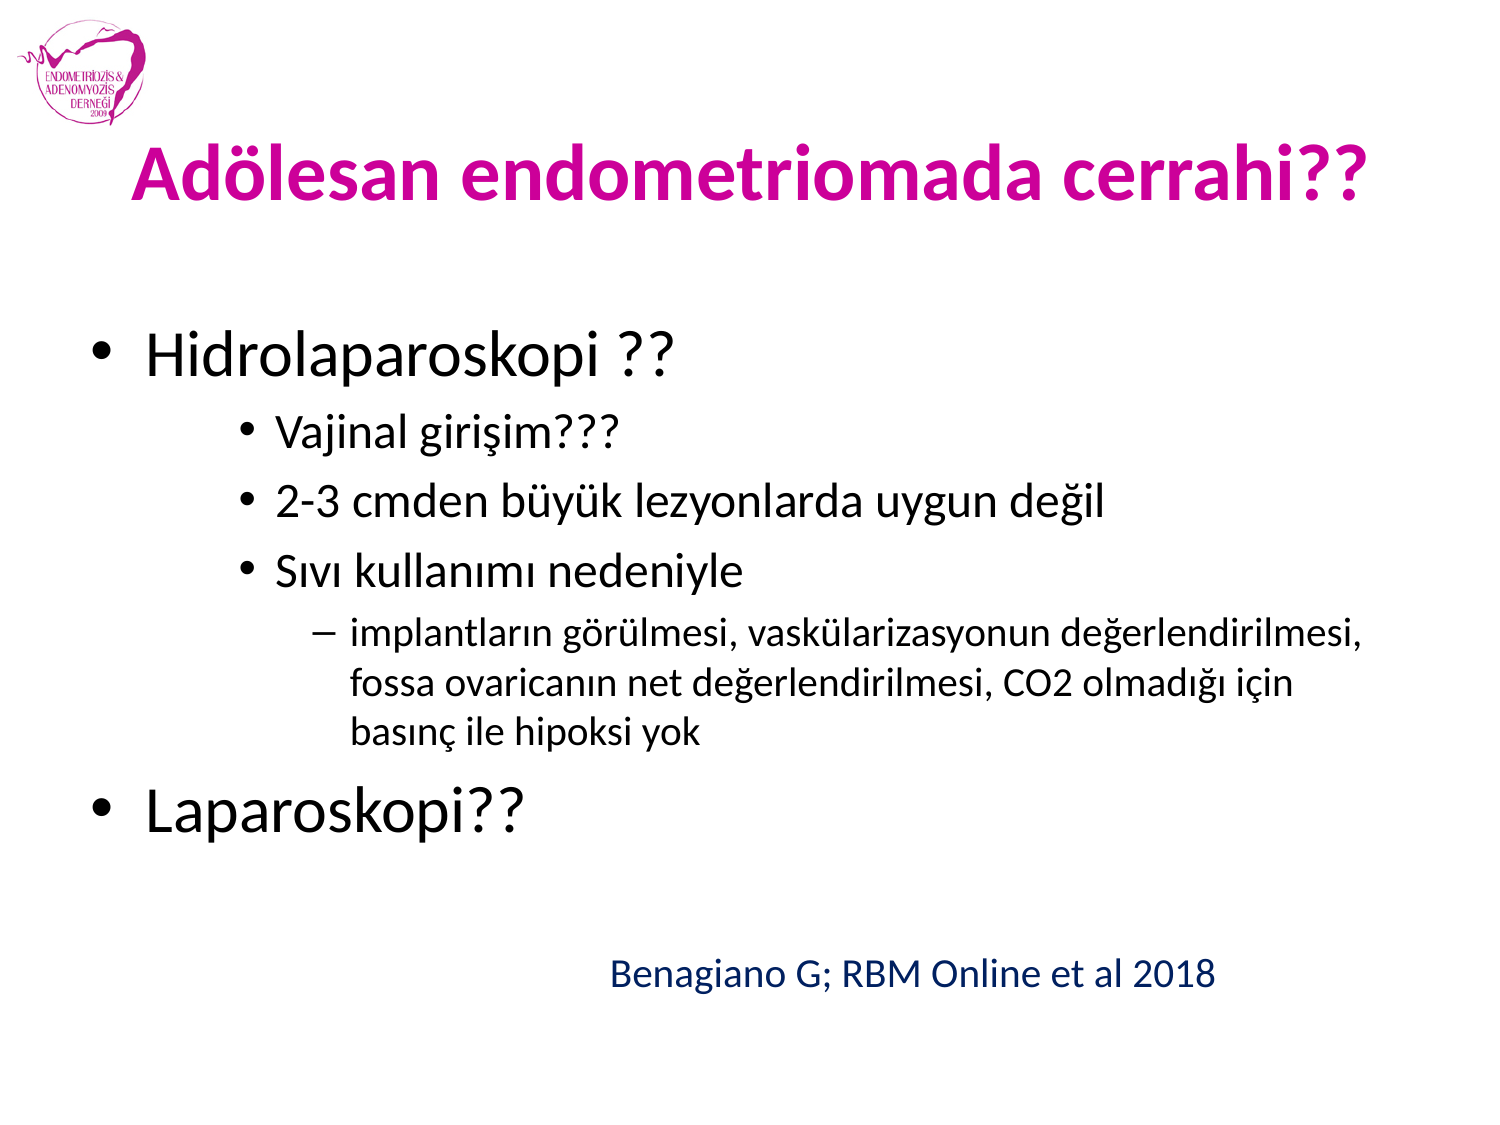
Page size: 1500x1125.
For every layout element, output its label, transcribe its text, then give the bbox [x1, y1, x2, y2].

title Adölesan endometriomada cerrahi?? [76, 74, 1427, 263]
picture [17, 14, 153, 130]
list Hidrolaparoskopi ?? Vajinal girişim??? 2-3 cmden büyük lezyonlarda uygun değil Sıvı kullanımı nedeniyle implantların görülmesi, vaskülarizasyonun değerlendirilmesi, fossa ovaricanın net değerlendirilmesi, CO2 olmadığı için basınç ile hipoksi yok Laparoskopi?? Benagiano G; RBM Online et al 2018 [75, 302, 1425, 1005]
